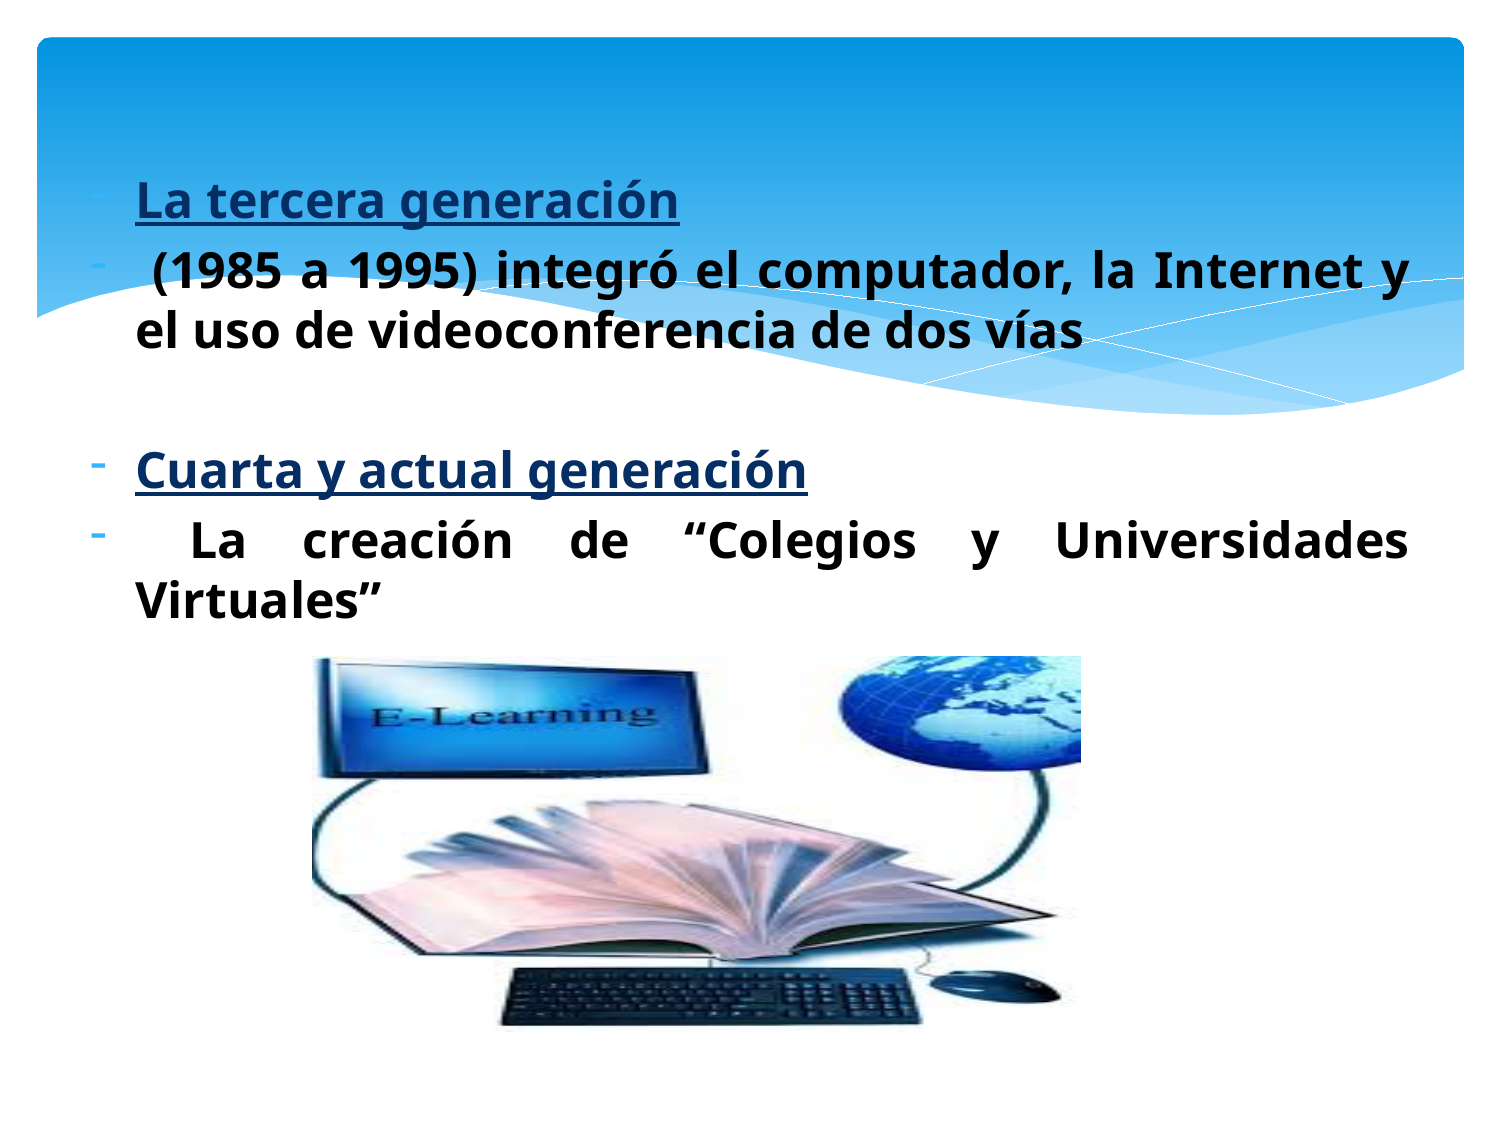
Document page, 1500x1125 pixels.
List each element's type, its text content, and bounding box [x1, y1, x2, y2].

picture [312, 656, 1081, 1048]
list La tercera generación (1985 a 1995) integró el computador, la Internet y el uso de videoconferencia de dos vías Cuarta y actual generación La creación de “Colegios y Universidades Virtuales” [75, 160, 1425, 1005]
